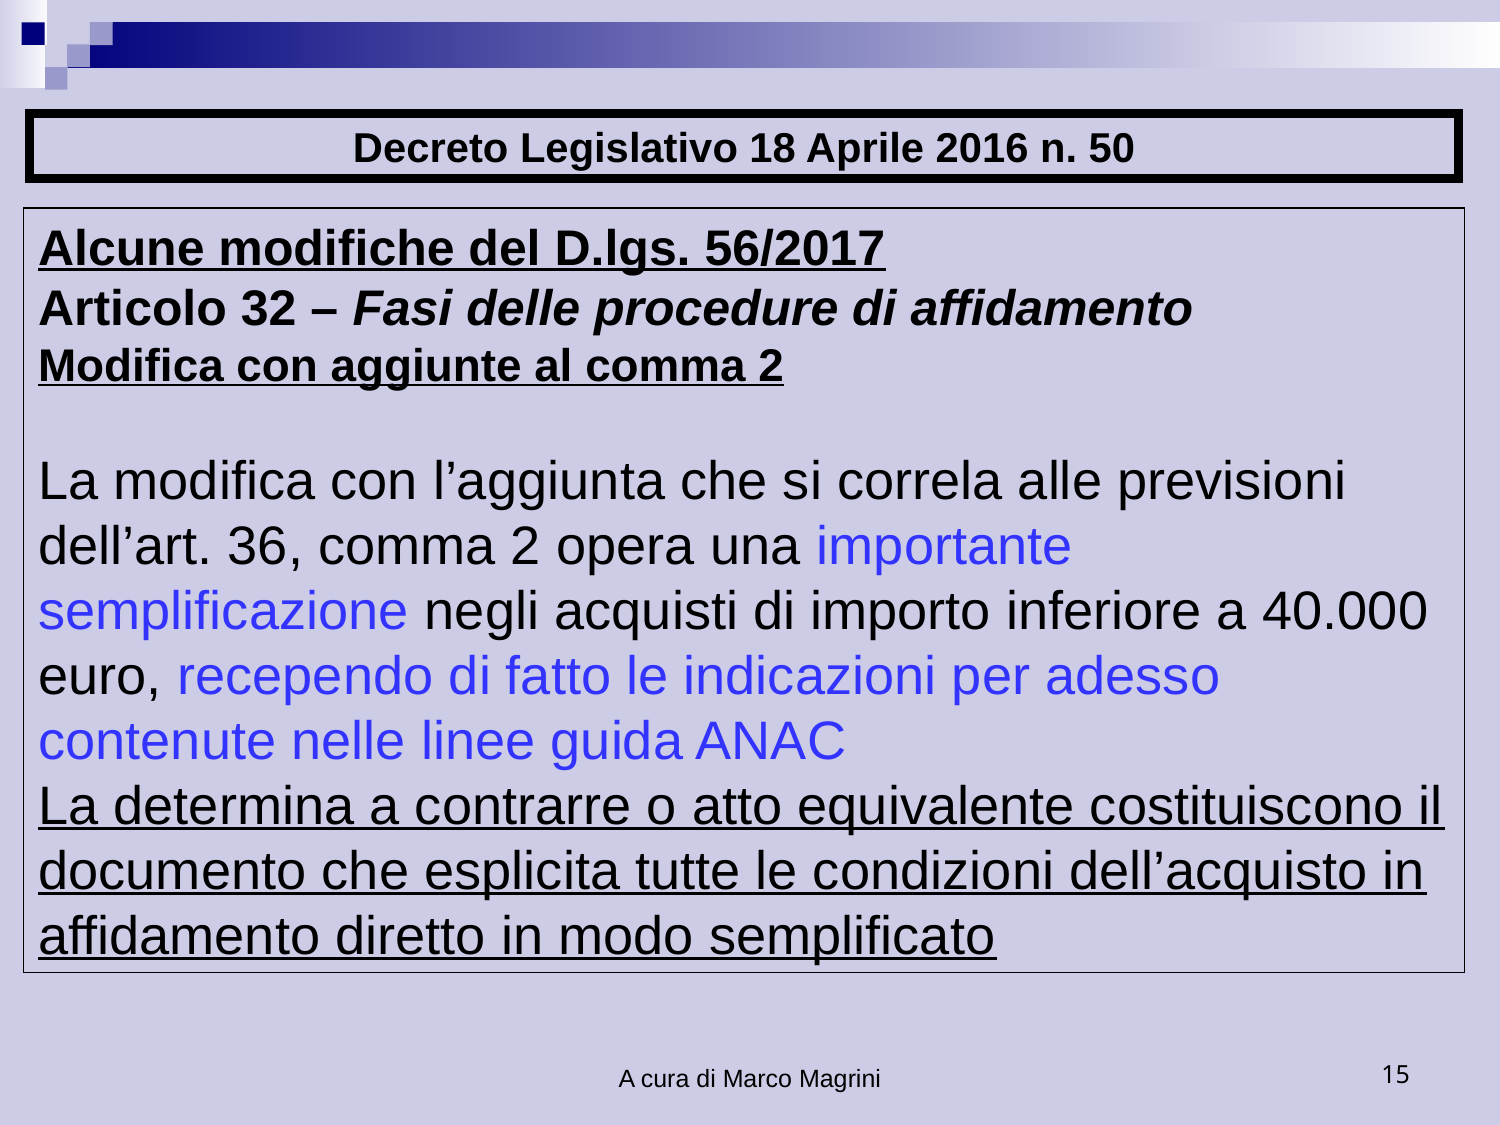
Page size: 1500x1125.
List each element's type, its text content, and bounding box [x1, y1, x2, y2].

slide_number 15 [1074, 1025, 1425, 1100]
footer A cura di Marco Magrini [512, 1025, 988, 1100]
text_box Decreto Legislativo 18 Aprile 2016 n. 50 [29, 113, 1459, 179]
text_box Alcune modifiche del D.lgs. 56/2017 Articolo 32 – Fasi delle procedure di affidamento Modifica con aggiunte al comma 2 La modifica con l’aggiunta che si correla alle previsioni dell’art. 36, comma 2 opera una importante semplificazione negli acquisti di importo inferiore a 40.000 euro, recependo di fatto le indicazioni per adesso contenute nelle linee guida ANAC La determina a contrarre o atto equivalente costituiscono il documento che esplicita tutte le condizioni dell’acquisto in affidamento diretto in modo semplificato [23, 207, 1465, 973]
